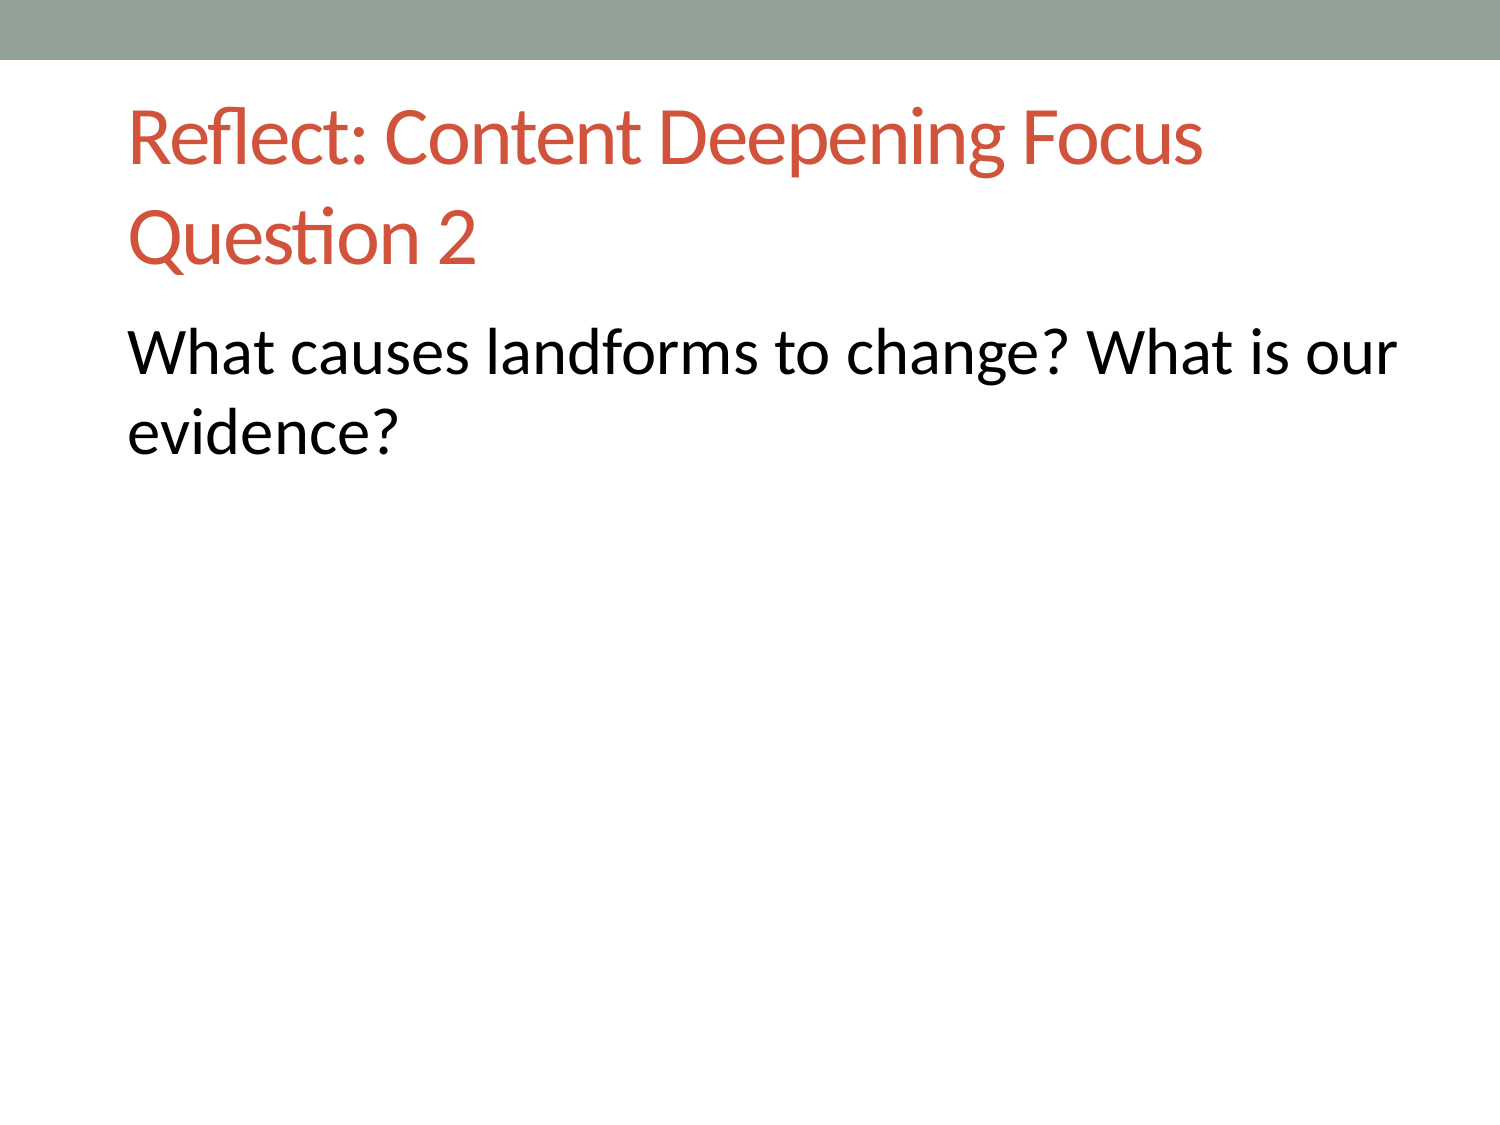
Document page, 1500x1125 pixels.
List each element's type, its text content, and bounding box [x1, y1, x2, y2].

title Reflect: Content Deepening Focus Question 2 [112, 99, 1450, 263]
list What causes landforms to change? What is our evidence? [112, 299, 1428, 988]
